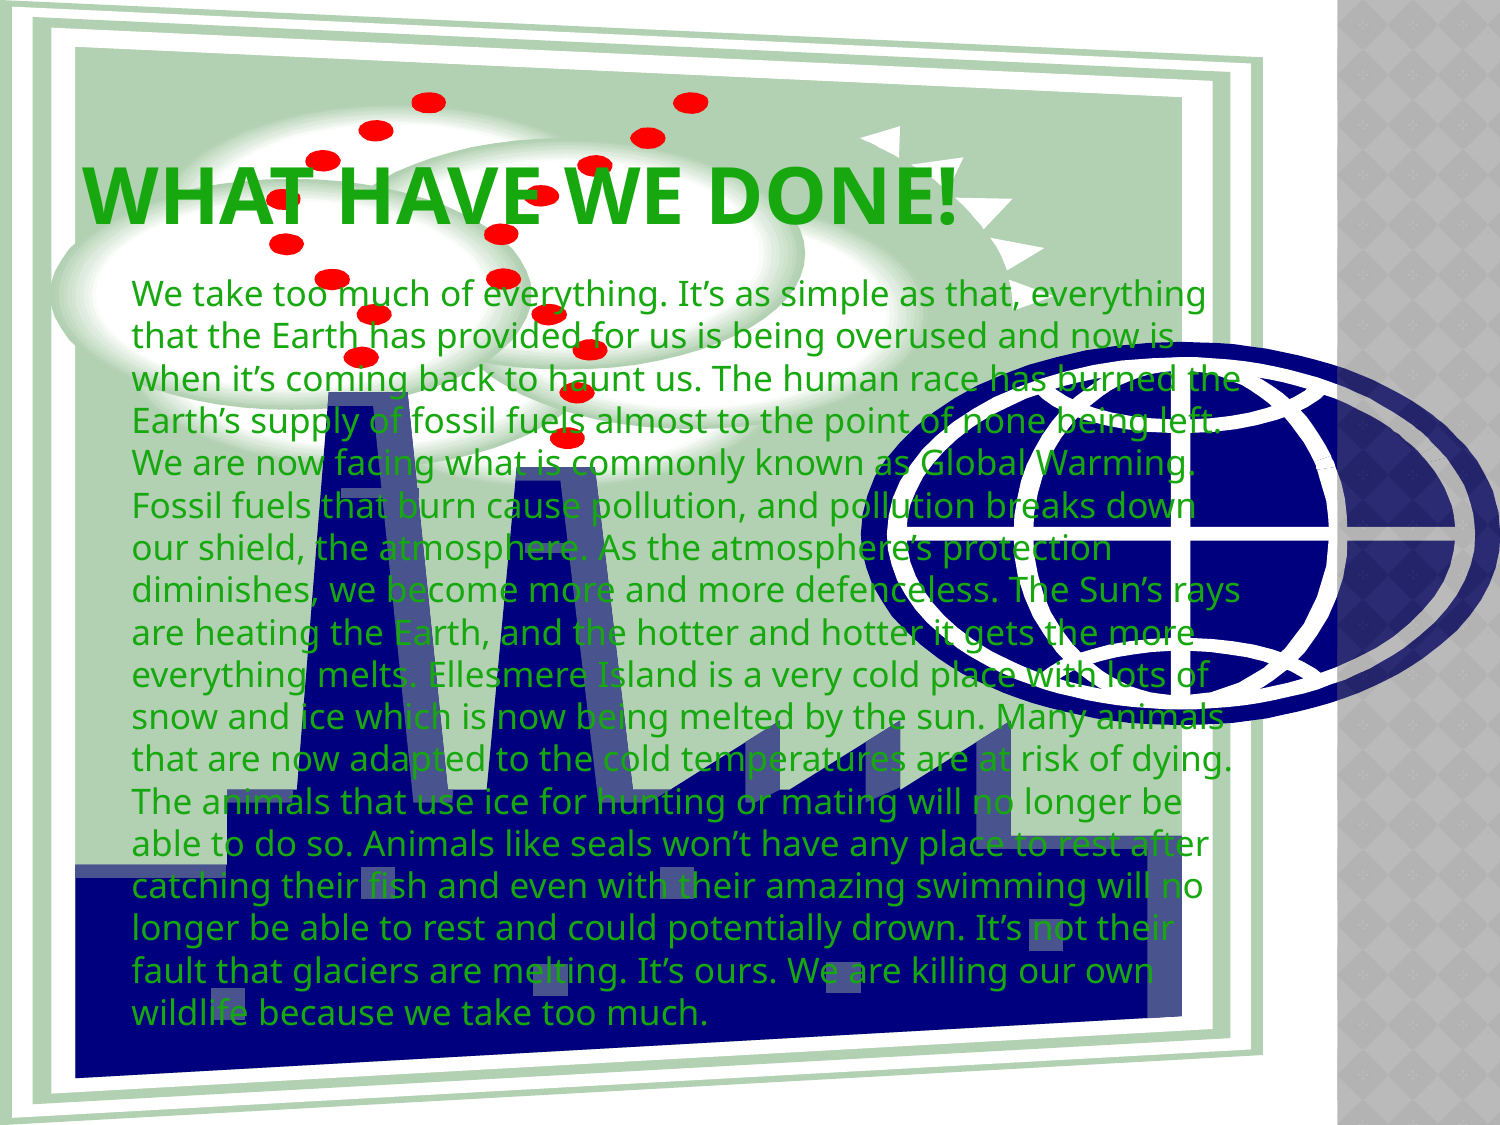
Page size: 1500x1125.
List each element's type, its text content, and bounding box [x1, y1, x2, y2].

list We take too much of everything. It’s as simple as that, everything that the Earth has provided for us is being overused and now is when it’s coming back to haunt us. The human race has burned the Earth’s supply of fossil fuels almost to the point of none being left. We are now facing what is commonly known as Global Warming. Fossil fuels that burn cause pollution, and pollution breaks down our shield, the atmosphere. As the atmosphere’s protection diminishes, we become more and more defenceless. The Sun’s rays are heating the Earth, and the hotter and hotter it gets the more everything melts. Ellesmere Island is a very cold place with lots of snow and ice which is now being melted by the sun. Many animals that are now adapted to the cold temperatures are at risk of dying. The animals that use ice for hunting or mating will no longer be able to do so. Animals like seals won’t have any place to rest after catching their fish and even with their amazing swimming will no longer be able to rest and could potentially drown. It’s not their fault that glaciers are melting. It’s ours. We are killing our own wildlife because we take too much. [75, 264, 1263, 1059]
title What Have We Done! [75, 52, 1263, 240]
